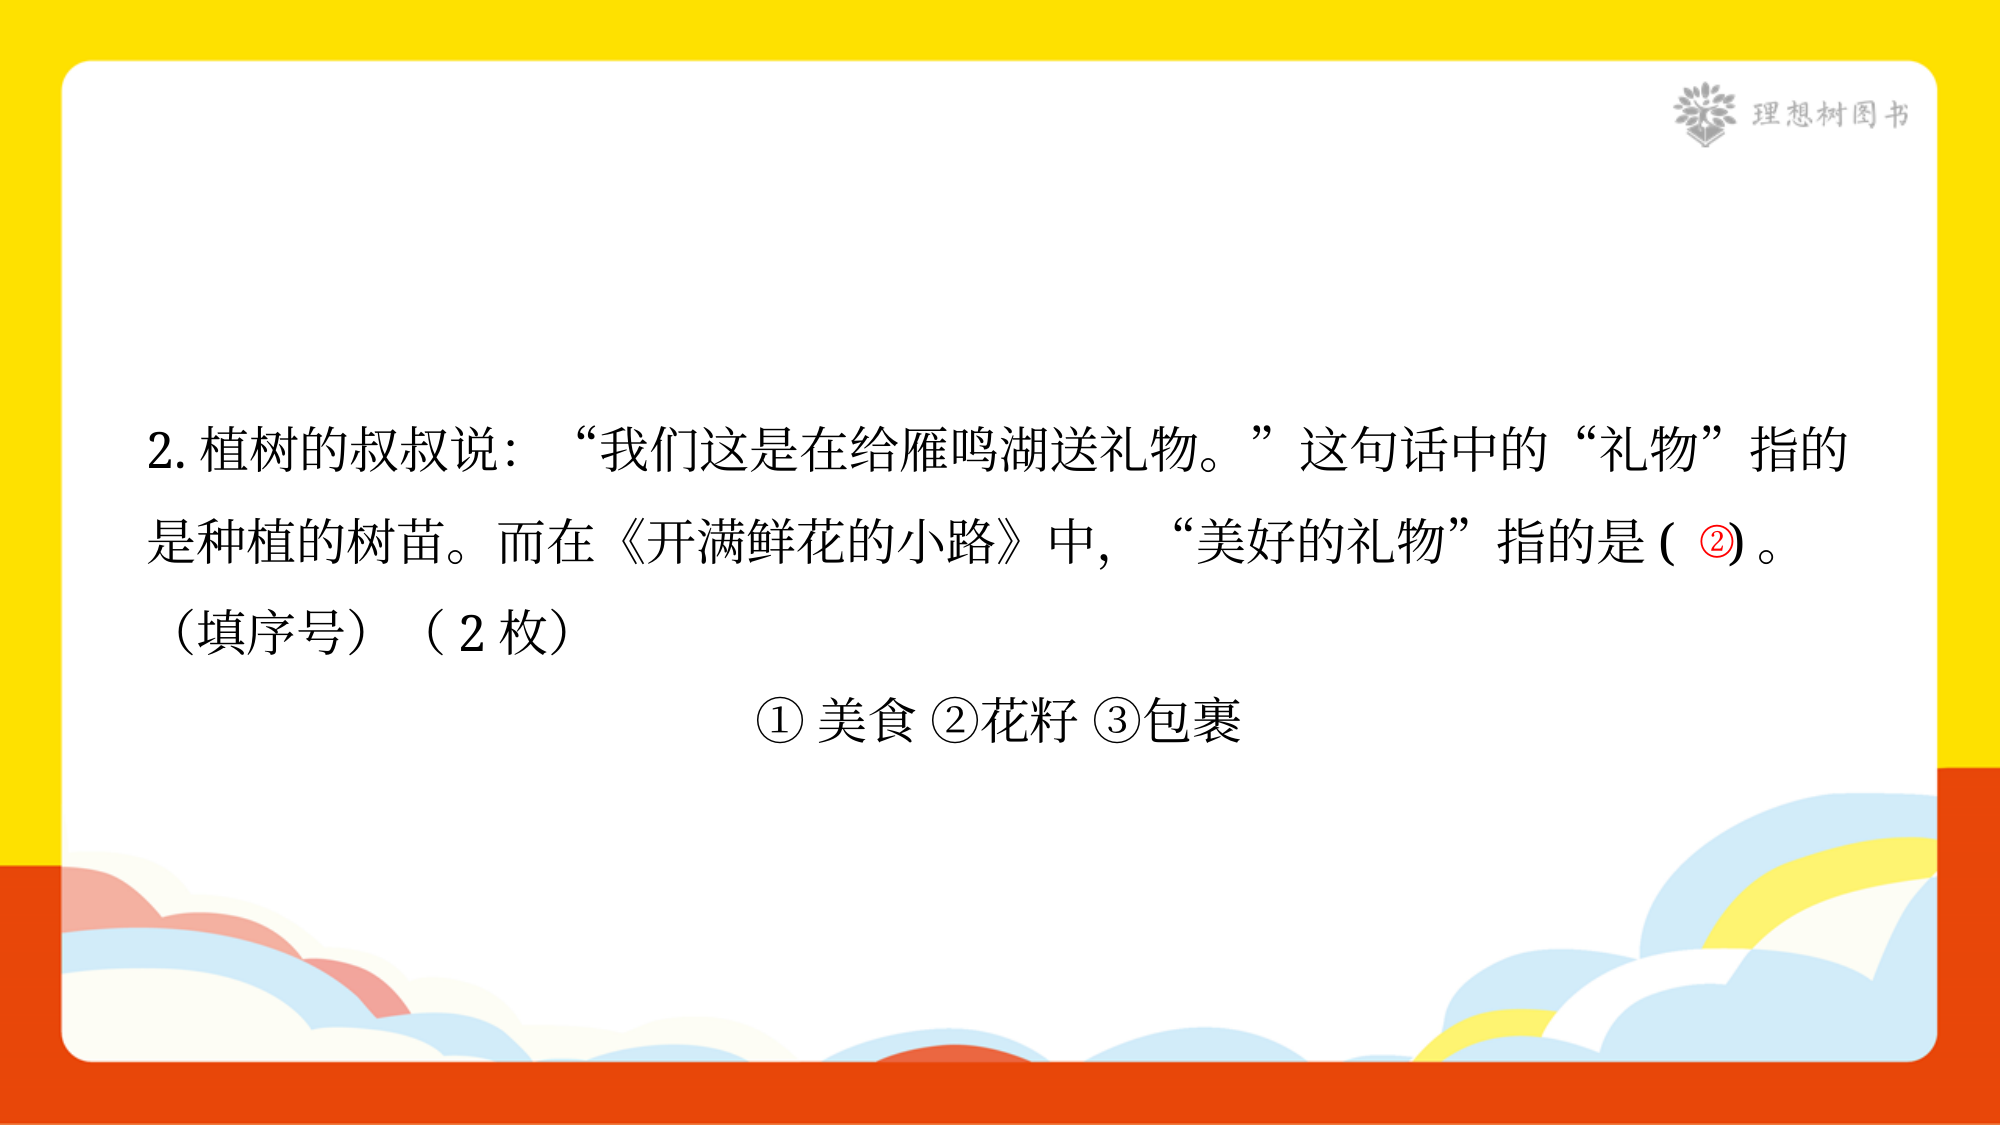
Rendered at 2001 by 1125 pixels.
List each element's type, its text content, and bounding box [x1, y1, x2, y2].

text_box ② [1674, 479, 1761, 558]
picture [0, 0, 2000, 1125]
text_box 2.植树的叔叔说：“我们这是在给雁鸣湖送礼物。”这句话中的“礼物”指的 是种植的树苗。而在《开满鲜花的小路》中，“美好的礼物”指的是( )。 （填序号）（2枚） ①美食 ②花籽 ③包裹 [146, 386, 1851, 740]
